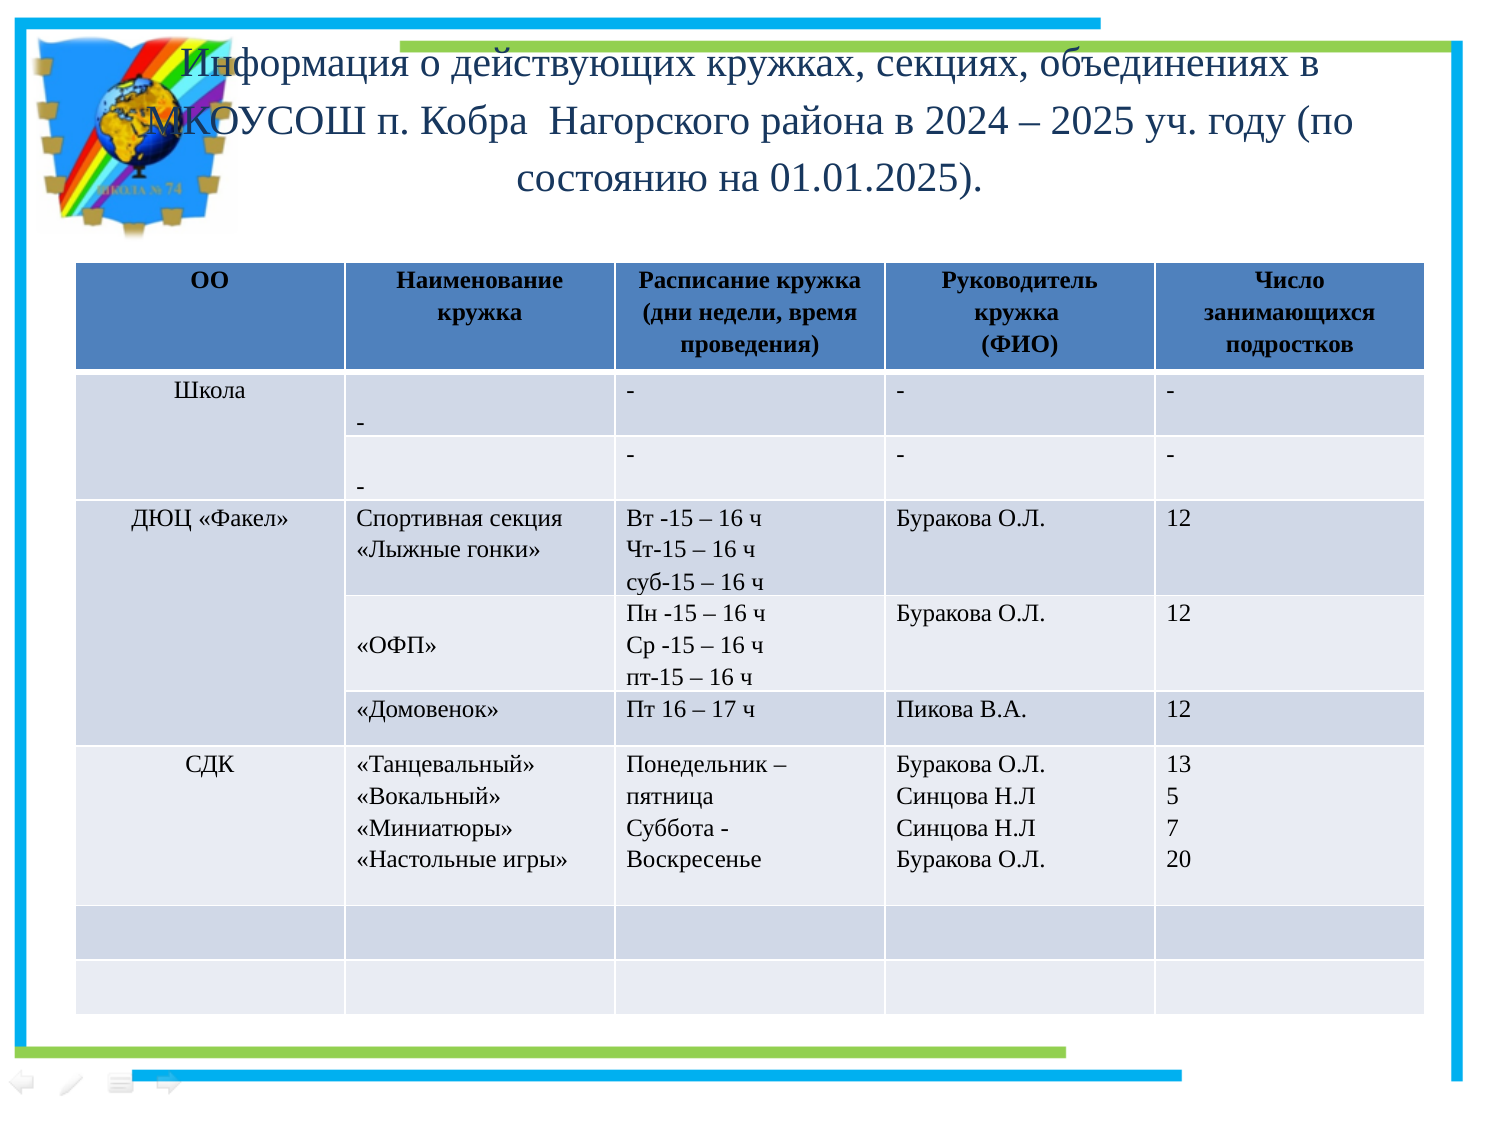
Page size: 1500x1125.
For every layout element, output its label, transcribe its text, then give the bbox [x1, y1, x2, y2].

table_cell - [1156, 437, 1424, 499]
table_cell [1156, 961, 1424, 1014]
table_cell 12 [1156, 692, 1424, 745]
picture [0, 0, 1477, 1112]
table_cell Буракова О.Л. Синцова Н.Л Синцова Н.Л Буракова О.Л. [886, 747, 1154, 905]
table_cell Спортивная секция «Лыжные гонки» [346, 501, 614, 595]
table_cell СДК [76, 747, 344, 905]
table_cell [886, 906, 1154, 959]
table_header Наименование кружка [346, 263, 614, 369]
table_cell [346, 961, 614, 1014]
table_cell - [886, 437, 1154, 499]
table_cell - [616, 437, 884, 499]
table_cell [346, 906, 614, 959]
table_cell - [346, 375, 614, 435]
table_cell [886, 961, 1154, 1014]
table_header Руководитель кружка (ФИО) [886, 263, 1154, 369]
table_cell Пт 16 – 17 ч [616, 692, 884, 745]
table_header ОО [76, 263, 344, 369]
table_cell «Домовенок» [346, 692, 614, 745]
table_cell [76, 961, 344, 1014]
table_cell «ОФП» [346, 596, 614, 690]
table_cell 13 5 7 20 [1156, 747, 1424, 905]
table_cell [616, 961, 884, 1014]
table_header Расписание кружка (дни недели, время проведения) [616, 263, 884, 369]
title Информация о действующих кружках, секциях, объединениях в МКОУСОШ п. Кобра Нагорского района в 2024 – 2025 уч. году (по состоянию на 01.01.2025). [74, 44, 1426, 233]
table_cell Буракова О.Л. [886, 501, 1154, 595]
table_cell - [346, 437, 614, 499]
table_cell ДЮЦ «Факел» [76, 501, 344, 745]
table_cell Пн -15 – 16 ч Ср -15 – 16 ч пт-15 – 16 ч [616, 596, 884, 690]
table_header Число занимающихся подростков [1156, 263, 1424, 369]
table_cell Вт -15 – 16 ч Чт-15 – 16 ч суб-15 – 16 ч [616, 501, 884, 595]
table_cell 12 [1156, 501, 1424, 595]
table_cell 12 [1156, 596, 1424, 690]
table_cell [1156, 906, 1424, 959]
table_cell [616, 906, 884, 959]
table_cell Пикова В.А. [886, 692, 1154, 745]
table_cell [76, 906, 344, 959]
table_cell - [886, 375, 1154, 435]
table_cell Понедельник – пятница Суббота - Воскресенье [616, 747, 884, 905]
table_cell Школа [76, 375, 344, 499]
table_cell - [1156, 375, 1424, 435]
table_cell - [616, 375, 884, 435]
table_cell «Танцевальный» «Вокальный» «Миниатюры» «Настольные игры» [346, 747, 614, 905]
table_cell Буракова О.Л. [886, 596, 1154, 690]
